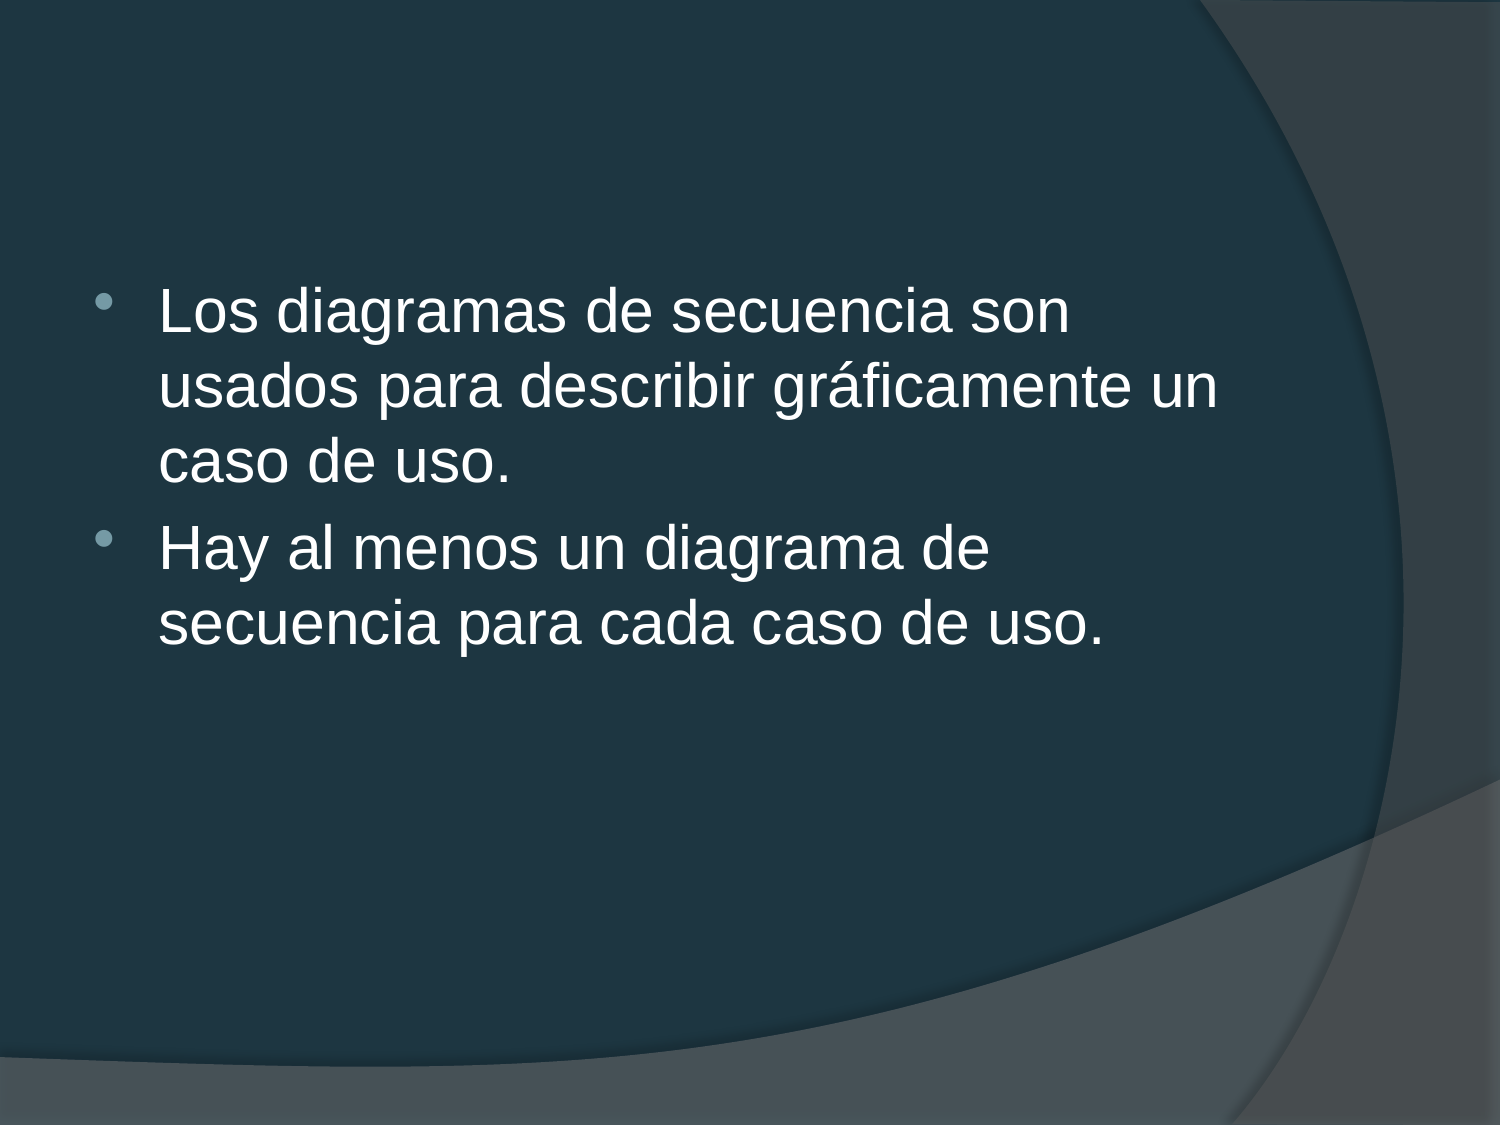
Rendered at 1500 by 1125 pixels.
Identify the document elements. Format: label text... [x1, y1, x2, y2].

list Los diagramas de secuencia son usados para describir gráficamente un caso de uso. Hay al menos un diagrama de secuencia para cada caso de uso. [75, 262, 1300, 1005]
